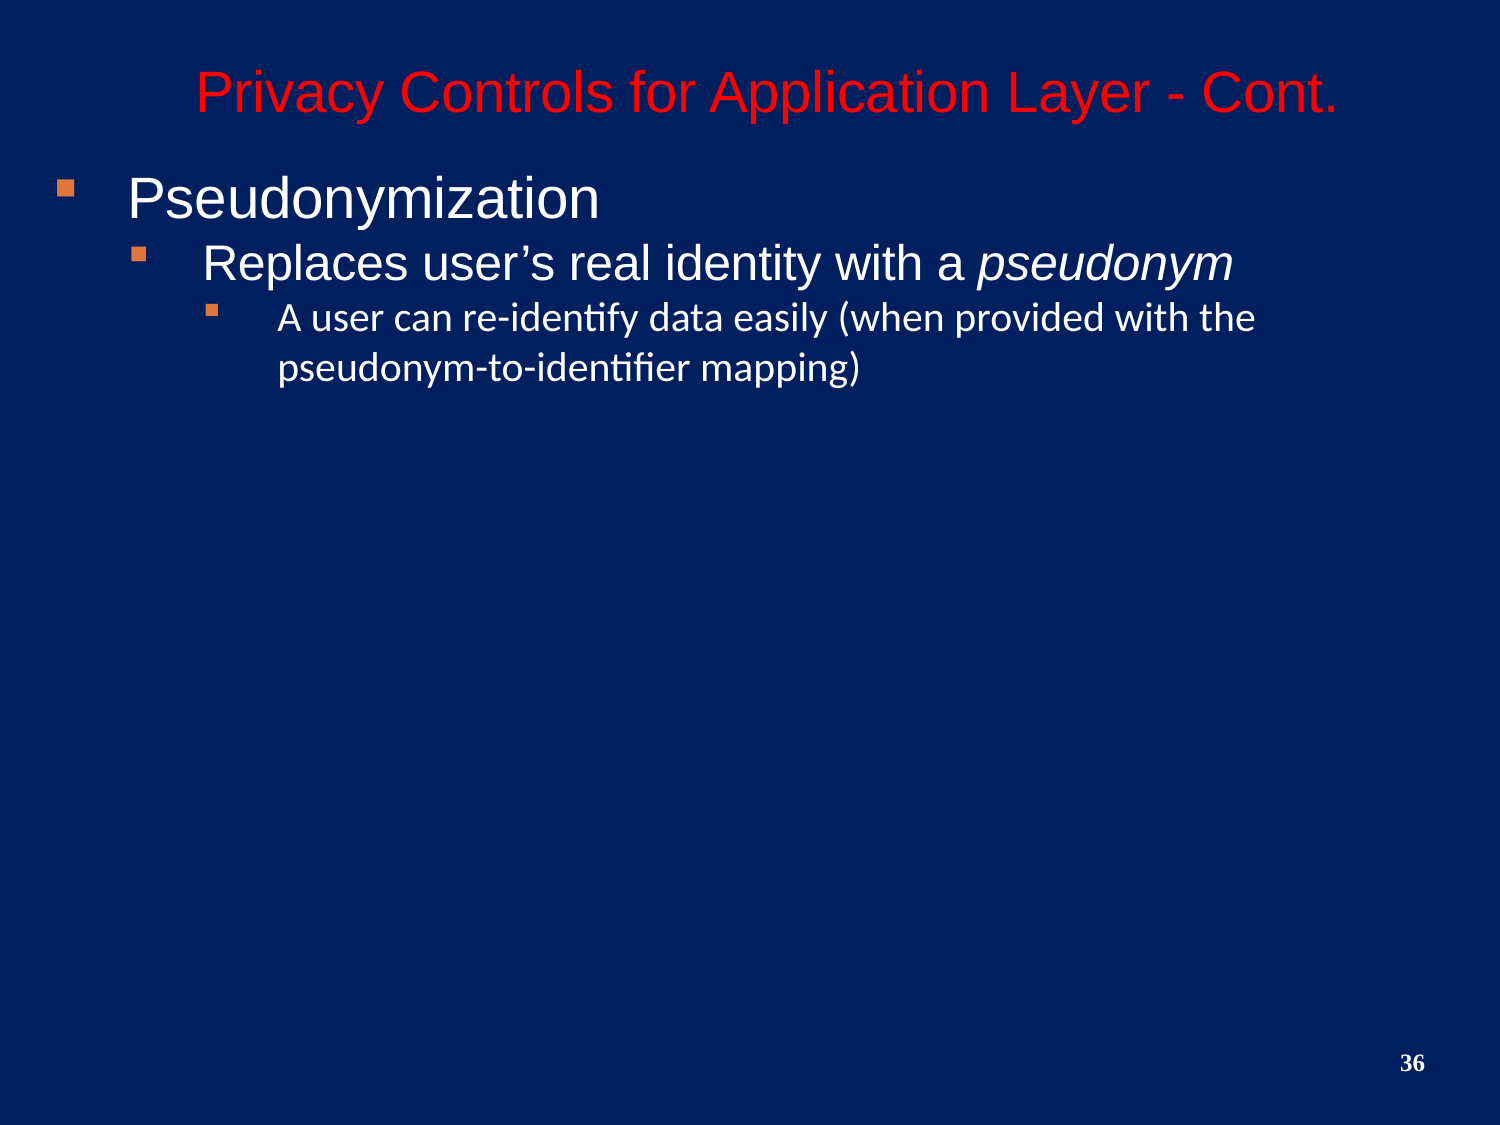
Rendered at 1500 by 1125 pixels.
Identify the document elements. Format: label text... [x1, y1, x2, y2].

title Privacy Controls for Application Layer - Cont. [19, 29, 1495, 242]
text_box Pseudonymization Replaces user’s real identity with a pseudonym A user can re-identify data easily (when provided with the pseudonym-to-identifier mapping) [50, 242, 1475, 391]
slide_number 36 [1080, 1046, 1425, 1125]
